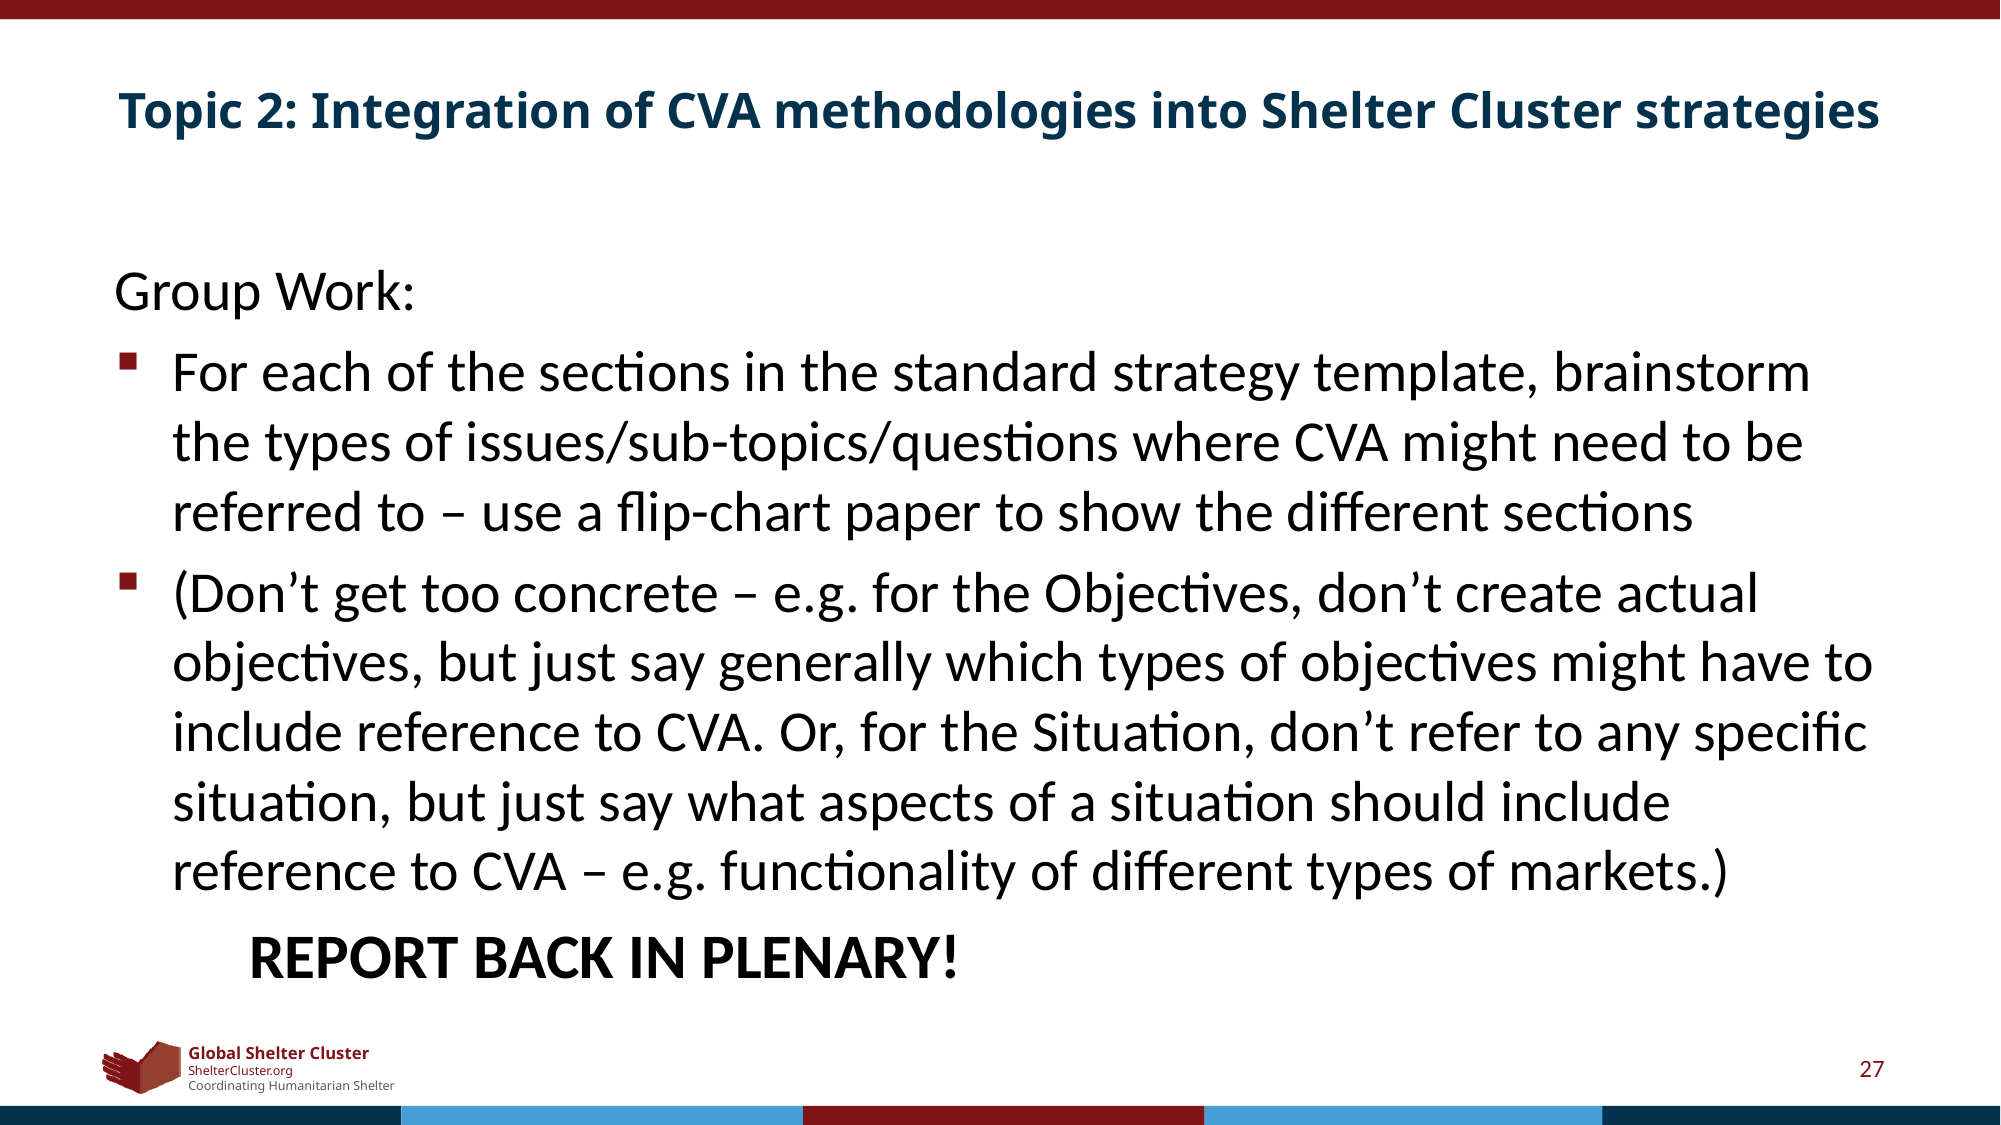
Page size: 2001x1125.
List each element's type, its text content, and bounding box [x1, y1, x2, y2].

title Topic 2: Integration of CVA methodologies into Shelter Cluster strategies [99, 45, 1900, 233]
list Group Work: For each of the sections in the standard strategy template, brainstorm the types of issues/sub-topics/questions where CVA might need to be referred to – use a flip-chart paper to show the different sections (Don’t get too concrete – e.g. for the Objectives, don’t create actual objectives, but just say generally which types of objectives might have to include reference to CVA. Or, for the Situation, don’t refer to any specific situation, but just say what aspects of a situation should include reference to CVA – e.g. functionality of different types of markets.) REPORT BACK IN PLENARY! [99, 245, 1900, 1010]
slide_number 27 [1433, 1037, 1900, 1098]
picture [102, 1041, 181, 1094]
